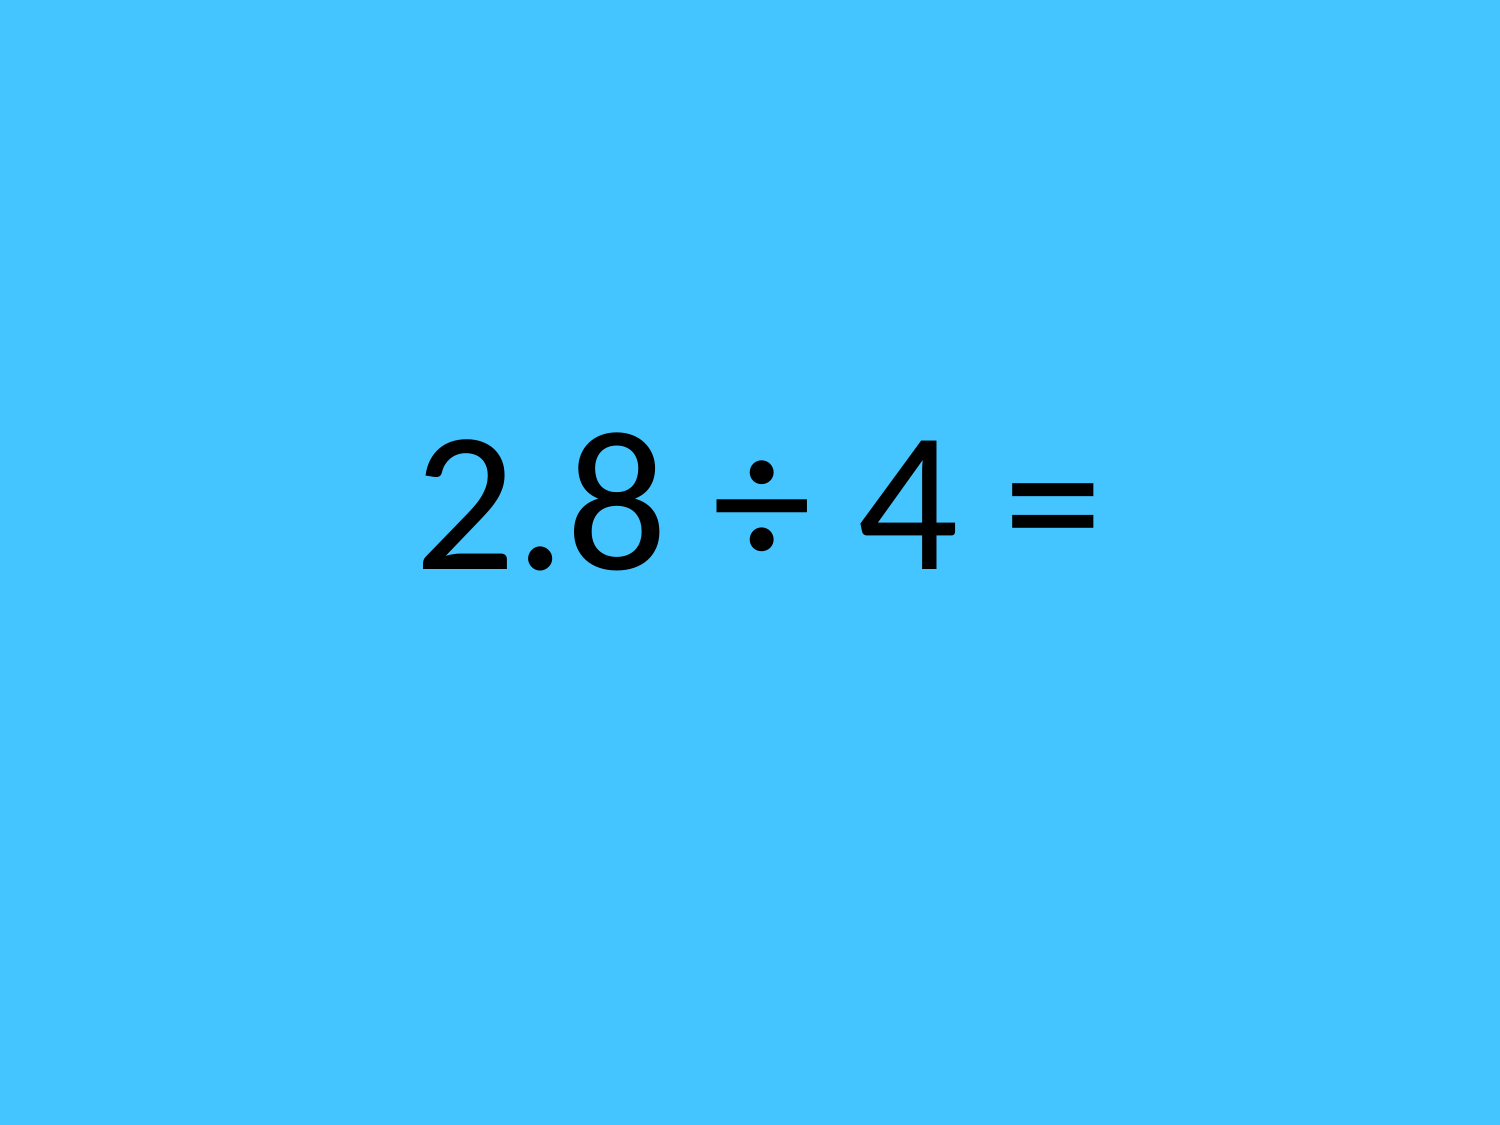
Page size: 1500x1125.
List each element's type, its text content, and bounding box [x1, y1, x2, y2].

text_box 2.8 ÷ 4 = [399, 362, 1138, 618]
